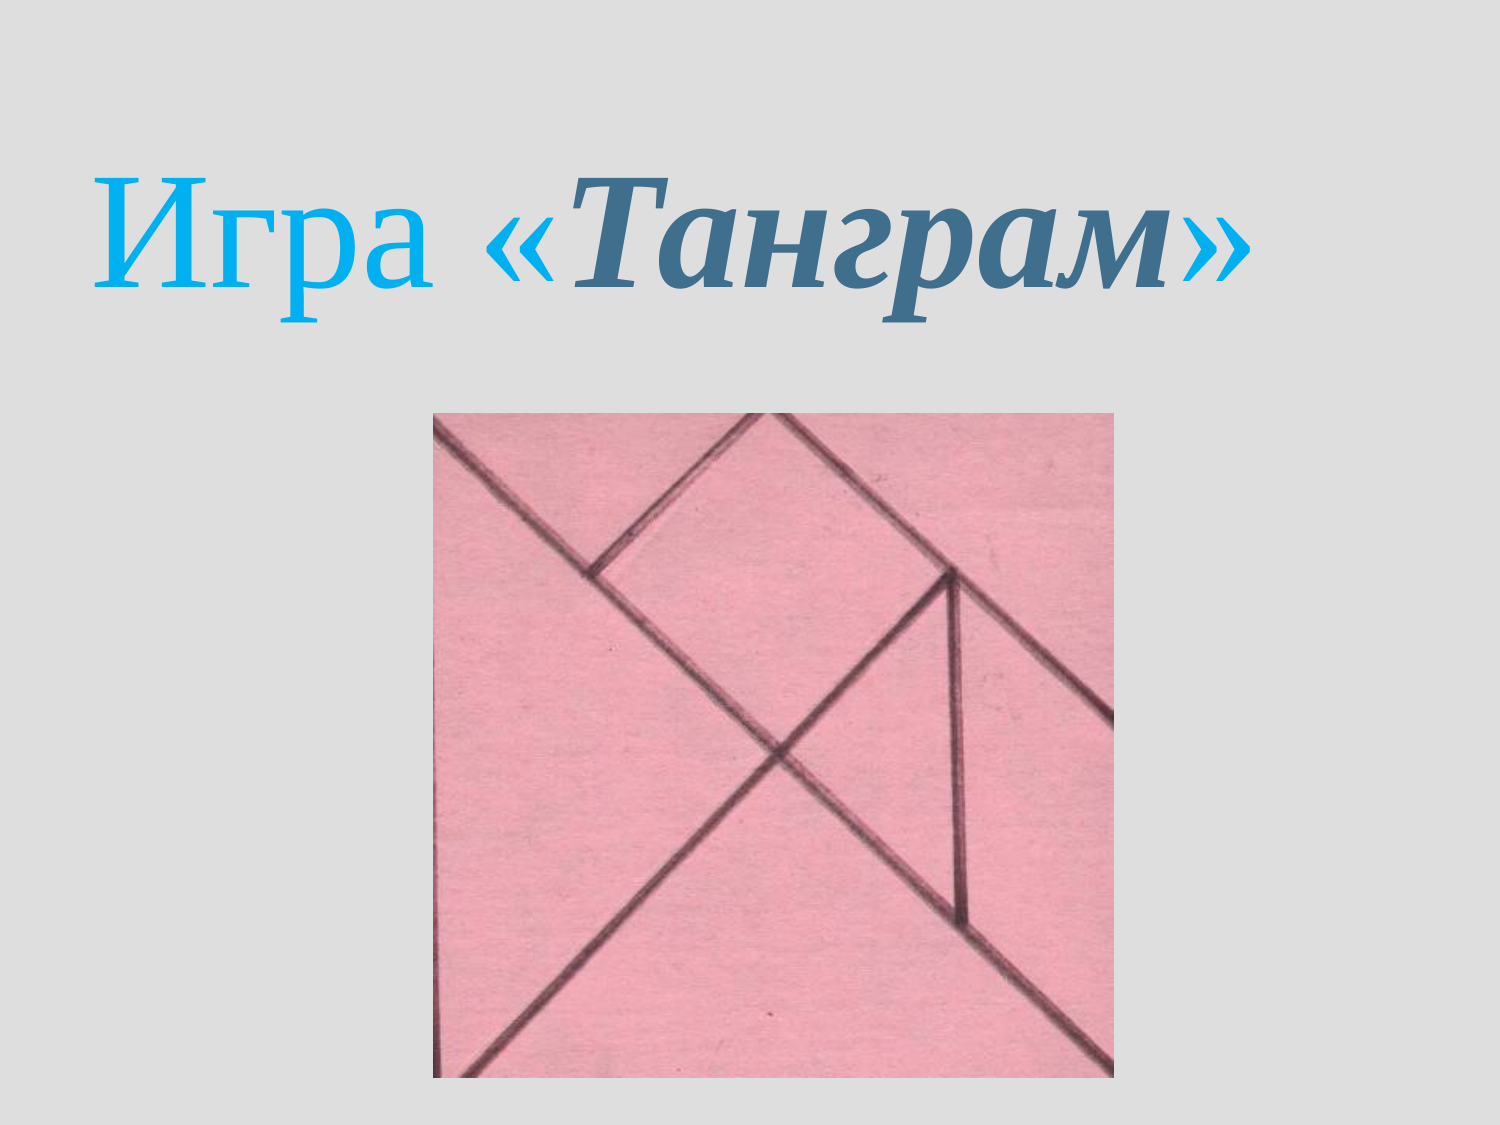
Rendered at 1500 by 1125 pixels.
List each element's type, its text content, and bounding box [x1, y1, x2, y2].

picture [433, 412, 1114, 1079]
list Игра «Танграм» [74, 0, 1426, 1006]
